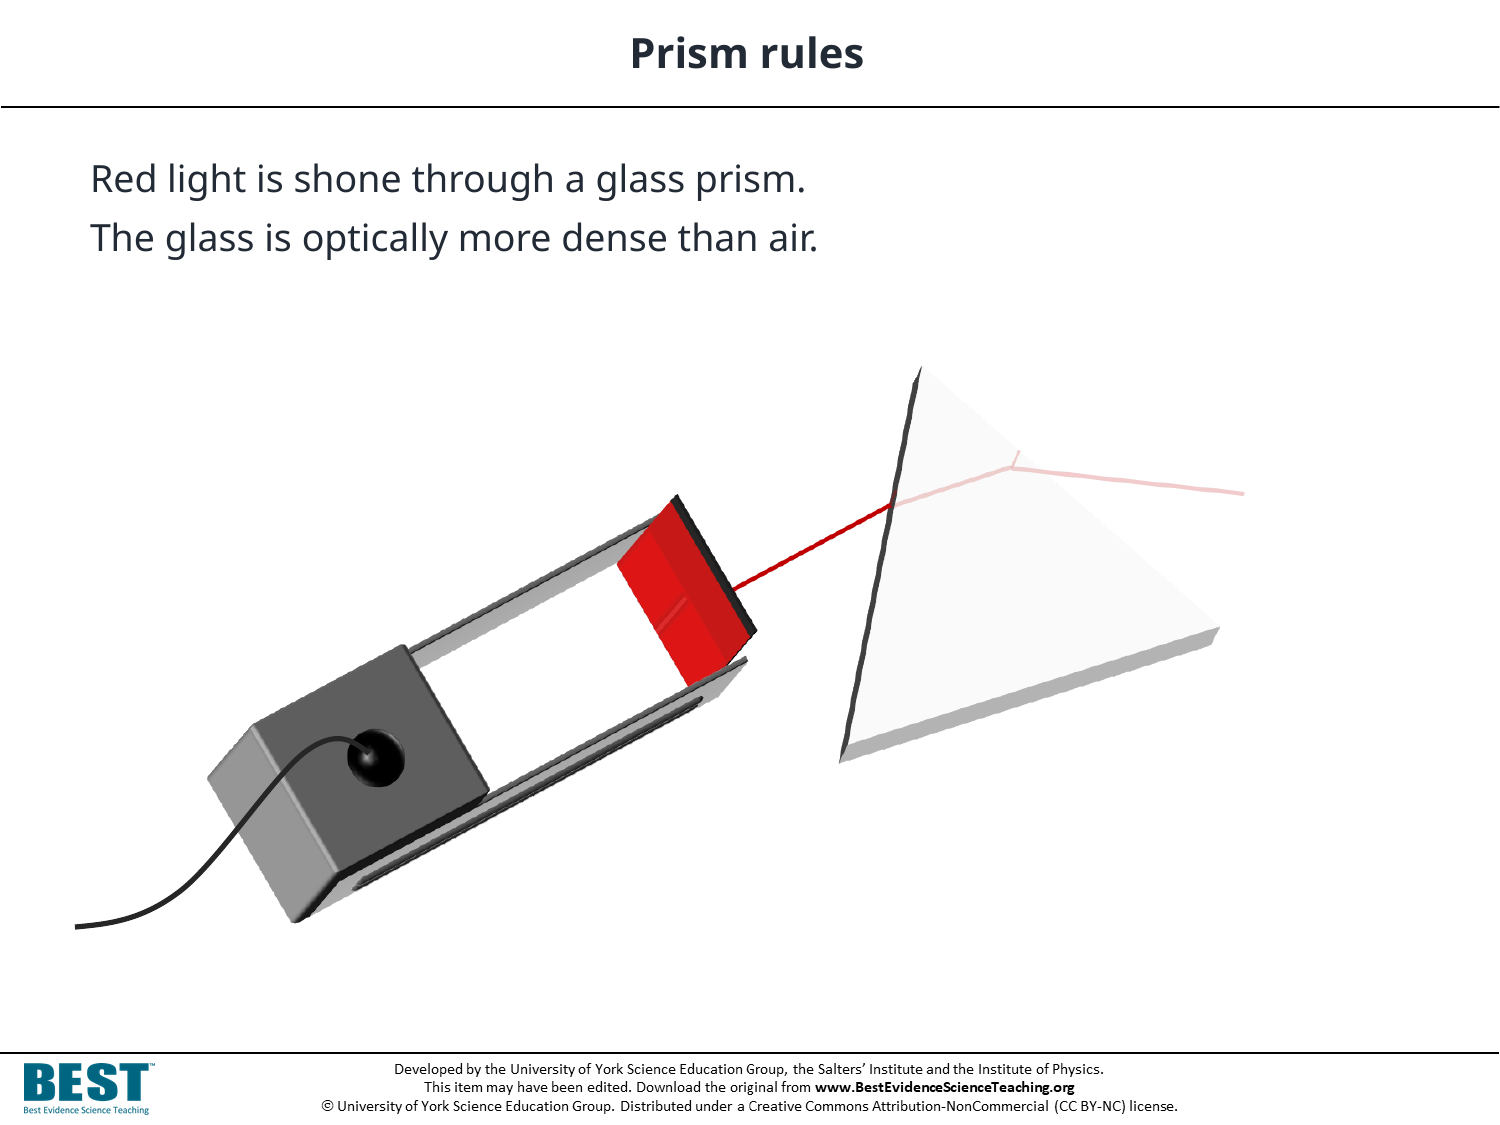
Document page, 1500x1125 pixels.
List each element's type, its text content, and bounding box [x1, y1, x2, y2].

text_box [74, 304, 1245, 928]
text_box Prism rules [23, 4, 1471, 99]
picture [0, 106, 1500, 1125]
